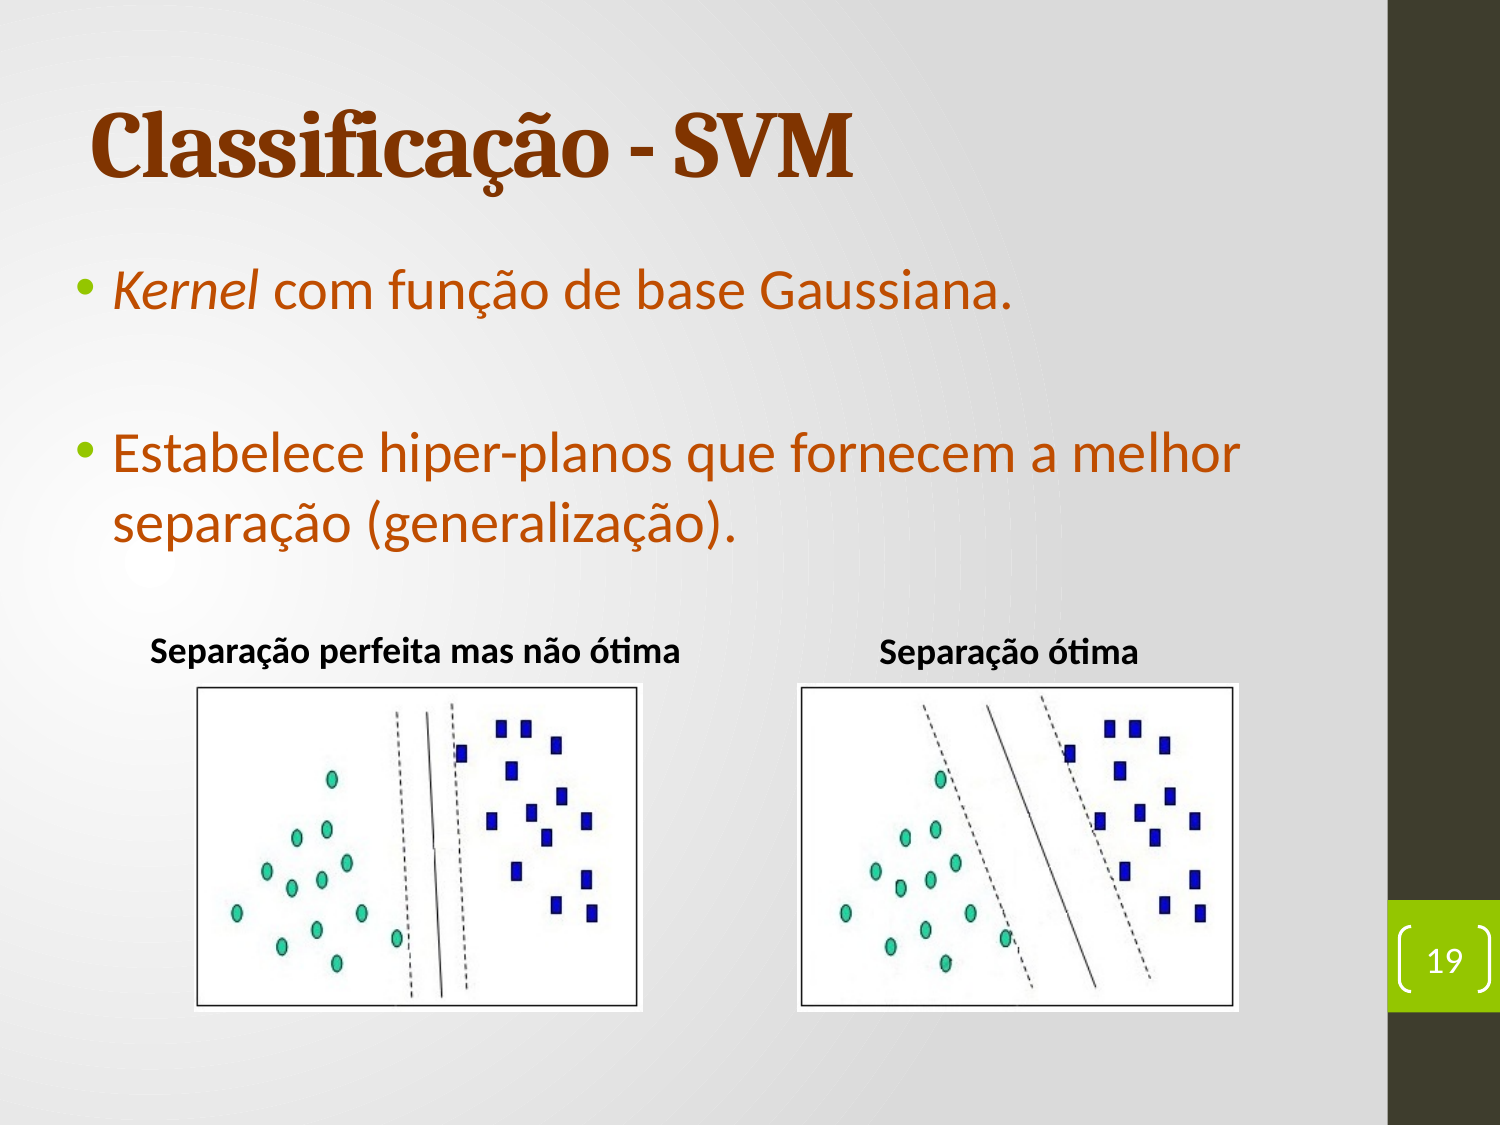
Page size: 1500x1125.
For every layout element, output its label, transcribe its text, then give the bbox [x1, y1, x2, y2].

title Classificação - SVM [75, 45, 1325, 233]
picture [796, 683, 1240, 1012]
slide_number 19 [1397, 924, 1492, 994]
picture [194, 683, 644, 1012]
text_box Separação ótima [797, 619, 1222, 680]
list Kernel com função de base Gaussiana. Estabelece hiper-planos que fornecem a melhor separação (generalização). [41, 243, 1260, 1083]
text_box Separação perfeita mas não ótima [135, 618, 703, 679]
